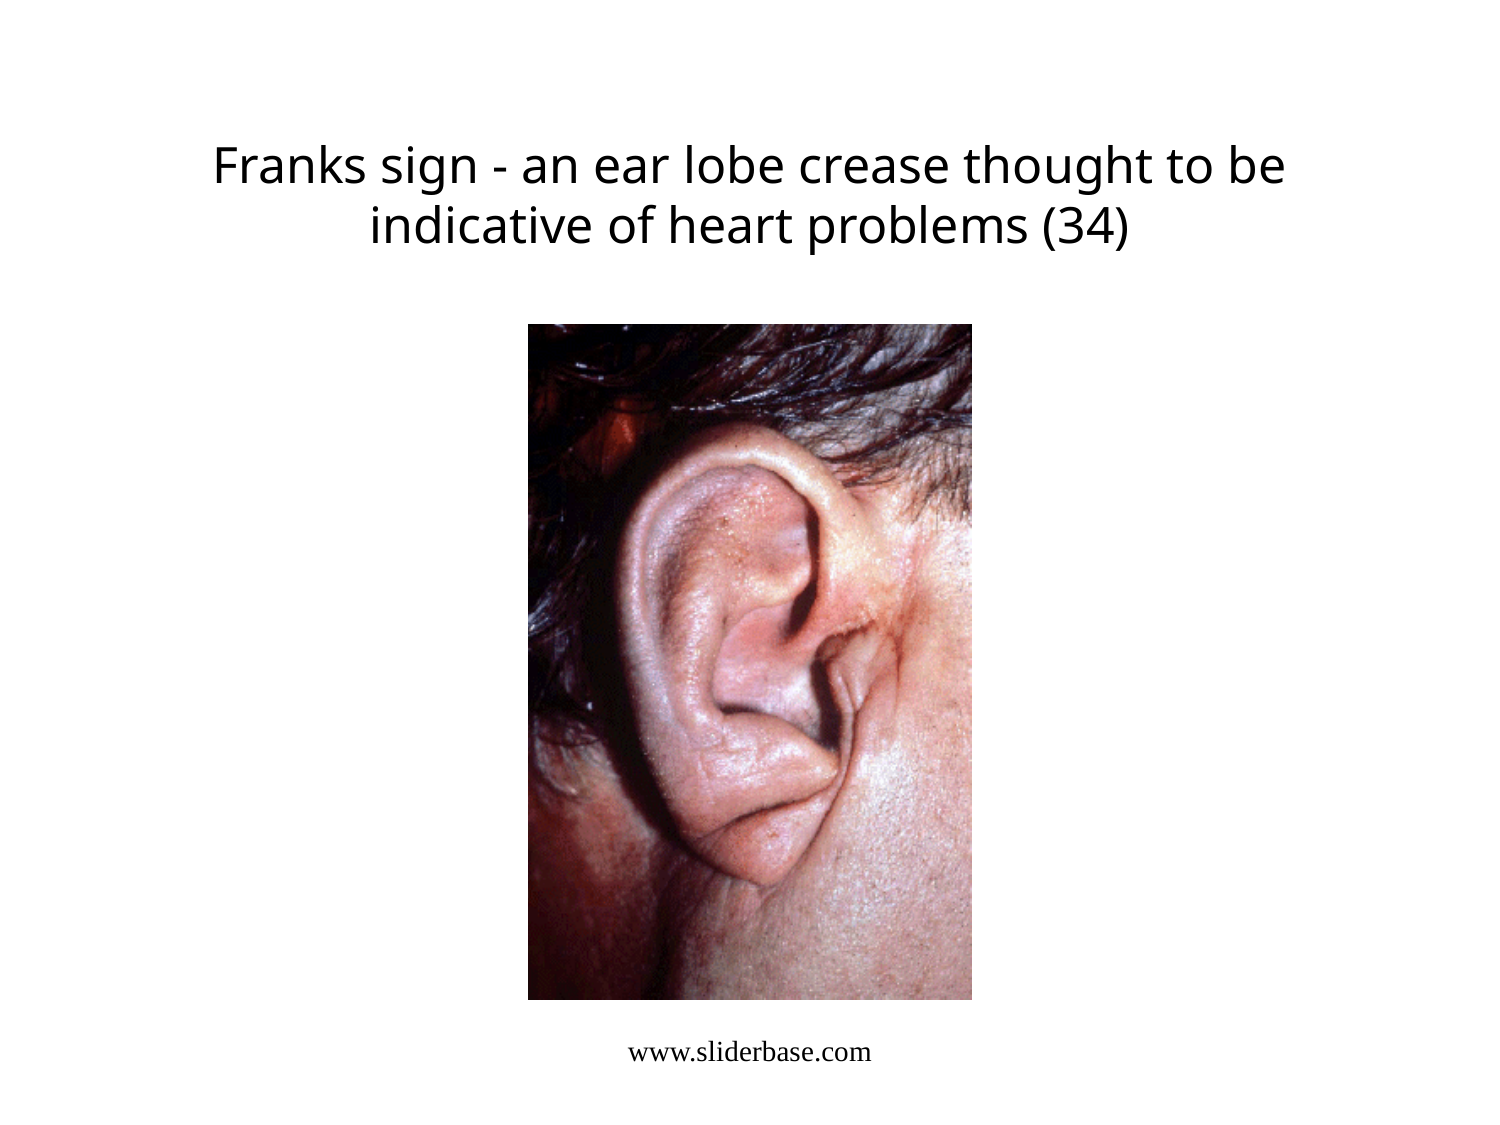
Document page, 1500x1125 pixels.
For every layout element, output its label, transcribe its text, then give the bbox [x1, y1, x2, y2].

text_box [527, 324, 973, 1001]
title Franks sign - an ear lobe crease thought to be indicative of heart problems (34) [112, 99, 1388, 288]
footer www.sliderbase.com [512, 1025, 988, 1100]
